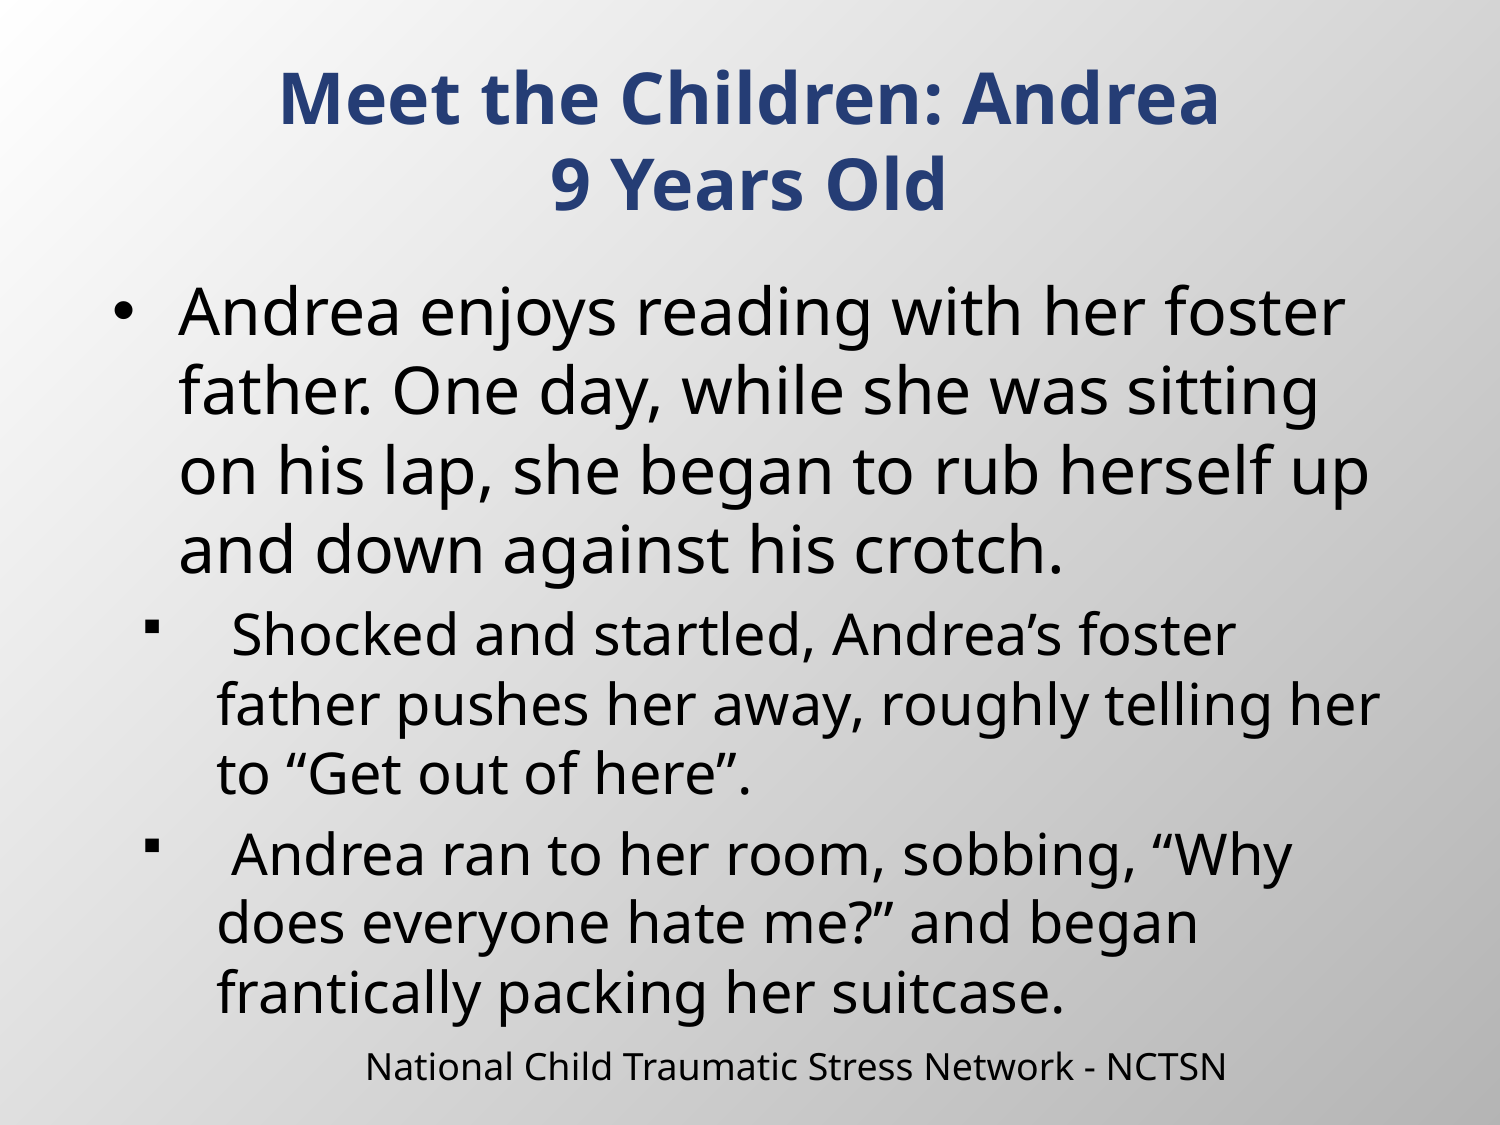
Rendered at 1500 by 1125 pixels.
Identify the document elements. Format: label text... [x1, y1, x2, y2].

text_box National Child Traumatic Stress Network - NCTSN [349, 1035, 1457, 1096]
list Andrea enjoys reading with her foster father. One day, while she was sitting on his lap, she began to rub herself up and down against his crotch. Shocked and startled, Andrea’s foster father pushes her away, roughly telling her to “Get out of here”. Andrea ran to her room, sobbing, “Why does everyone hate me?” and began frantically packing her suitcase. [75, 262, 1425, 1035]
title Meet the Children: Andrea 9 Years Old [75, 45, 1425, 233]
